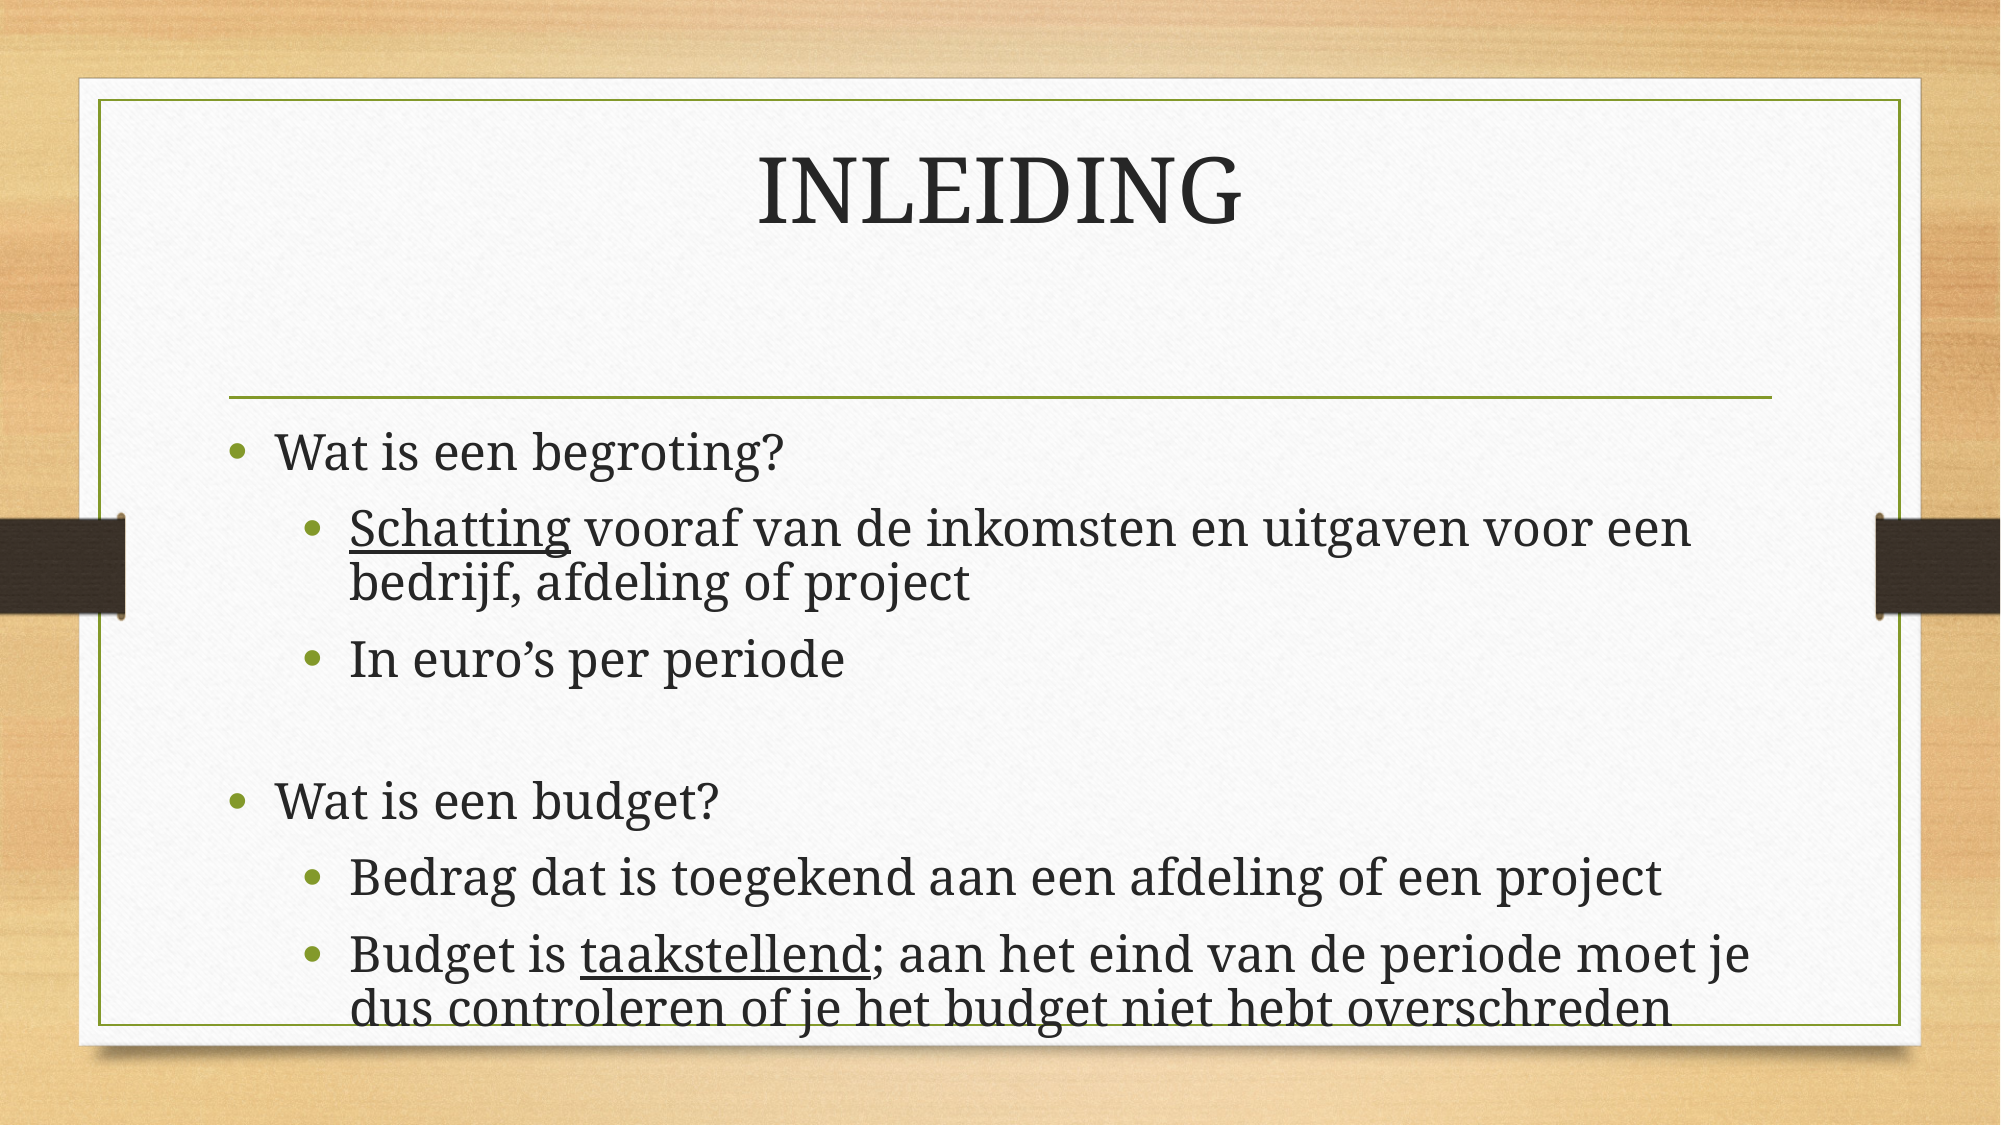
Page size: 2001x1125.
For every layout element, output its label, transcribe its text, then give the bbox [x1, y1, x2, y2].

picture [0, 0, 2001, 1125]
list Wat is een begroting? Schatting vooraf van de inkomsten en uitgaven voor een bedrijf, afdeling of project In euro’s per periode Wat is een budget? Bedrag dat is toegekend aan een afdeling of een project Budget is taakstellend; aan het eind van de periode moet je dus controleren of je het budget niet hebt overschreden [212, 419, 1788, 1067]
title INLEIDING [212, 101, 1788, 271]
